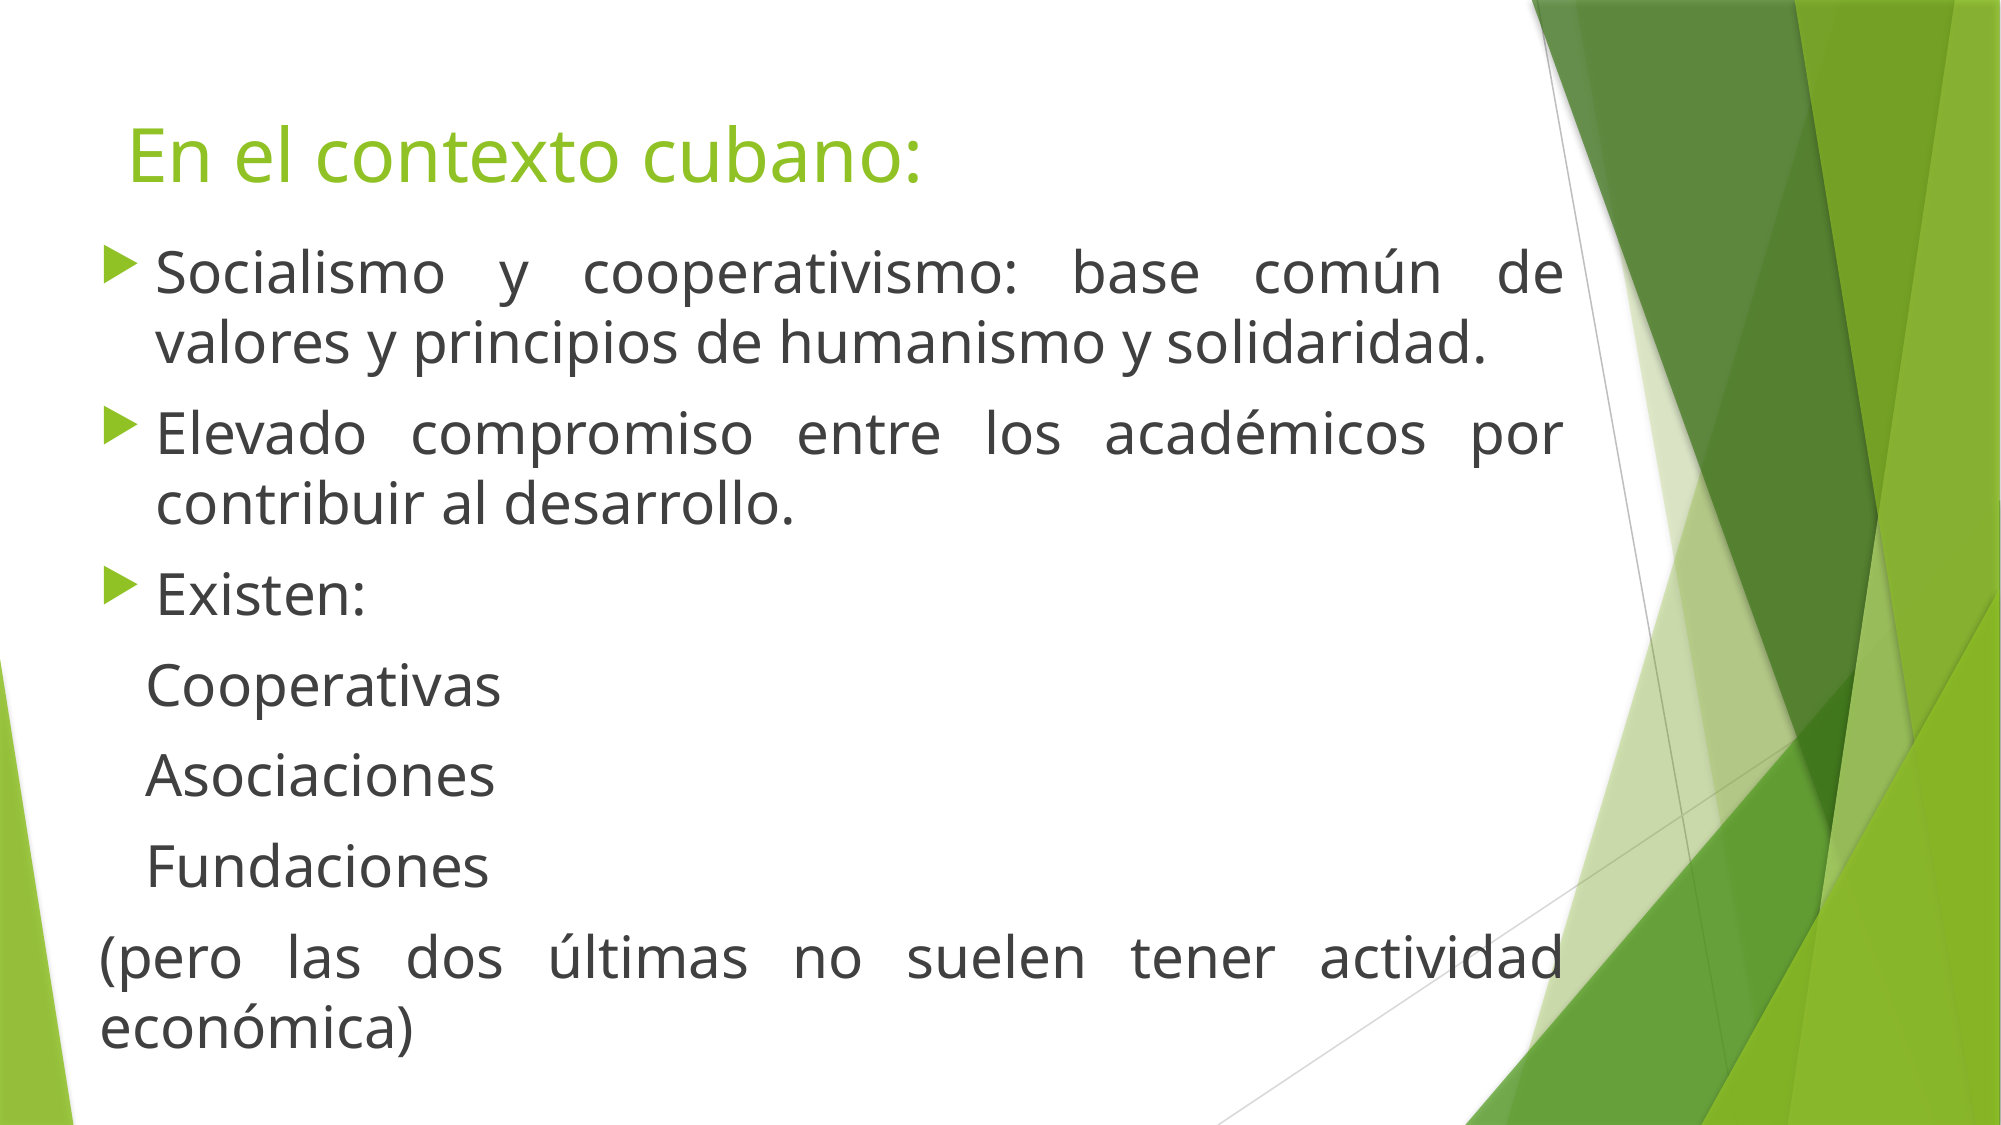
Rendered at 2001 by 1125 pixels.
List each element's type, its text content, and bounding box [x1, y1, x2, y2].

title En el contexto cubano: [111, 99, 1522, 227]
list Socialismo y cooperativismo: base común de valores y principios de humanismo y solidaridad. Elevado compromiso entre los académicos por contribuir al desarrollo. Existen: Cooperativas Asociaciones Fundaciones (pero las dos últimas no suelen tener actividad económica) [84, 227, 1581, 1091]
